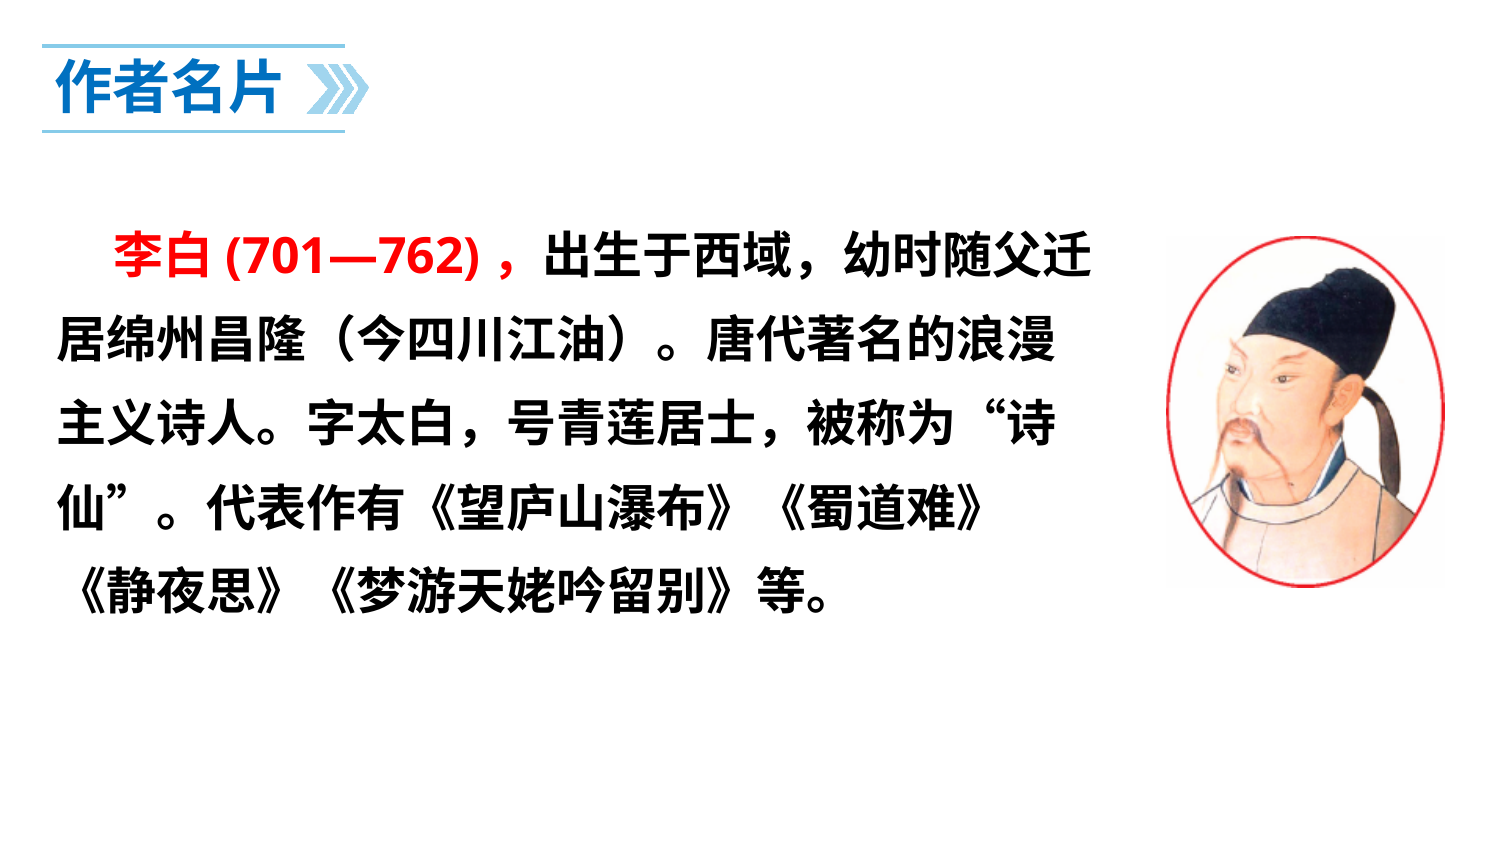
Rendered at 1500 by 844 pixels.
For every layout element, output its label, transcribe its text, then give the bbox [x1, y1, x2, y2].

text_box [30, 43, 369, 133]
text_box 李白(701—762)，出生于西域，幼时随父迁居绵州昌隆（今四川江油）。唐代著名的浪漫主义诗人。字太白，号青莲居士，被称为“诗仙”。代表作有《望庐山瀑布》《蜀道难》《静夜思》《梦游天姥吟留别》等。 [42, 192, 1114, 628]
picture [1166, 236, 1445, 588]
